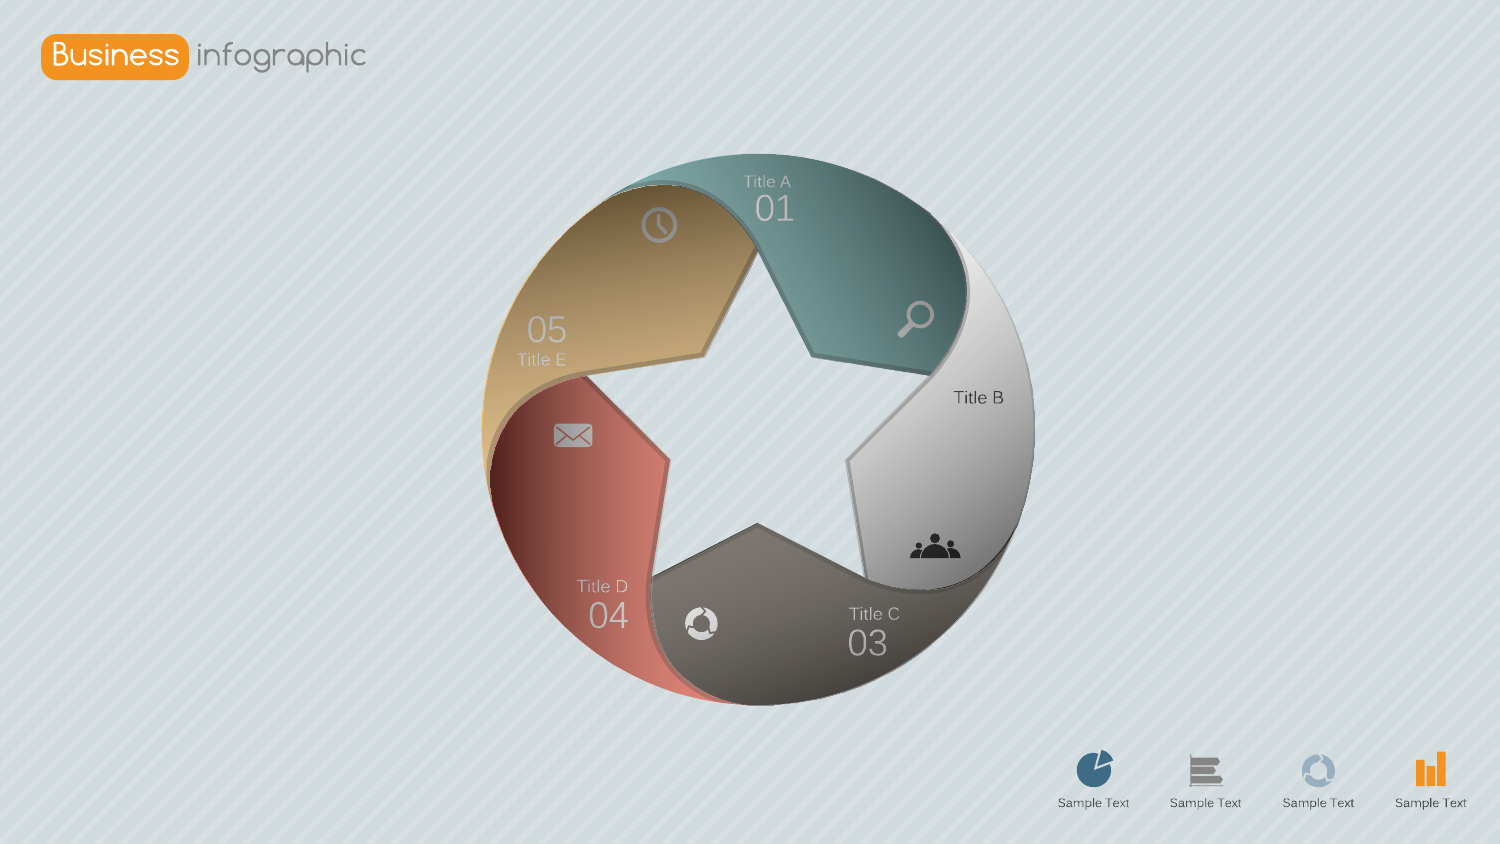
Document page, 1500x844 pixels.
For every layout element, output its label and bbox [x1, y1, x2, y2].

text_box [458, 137, 1041, 706]
